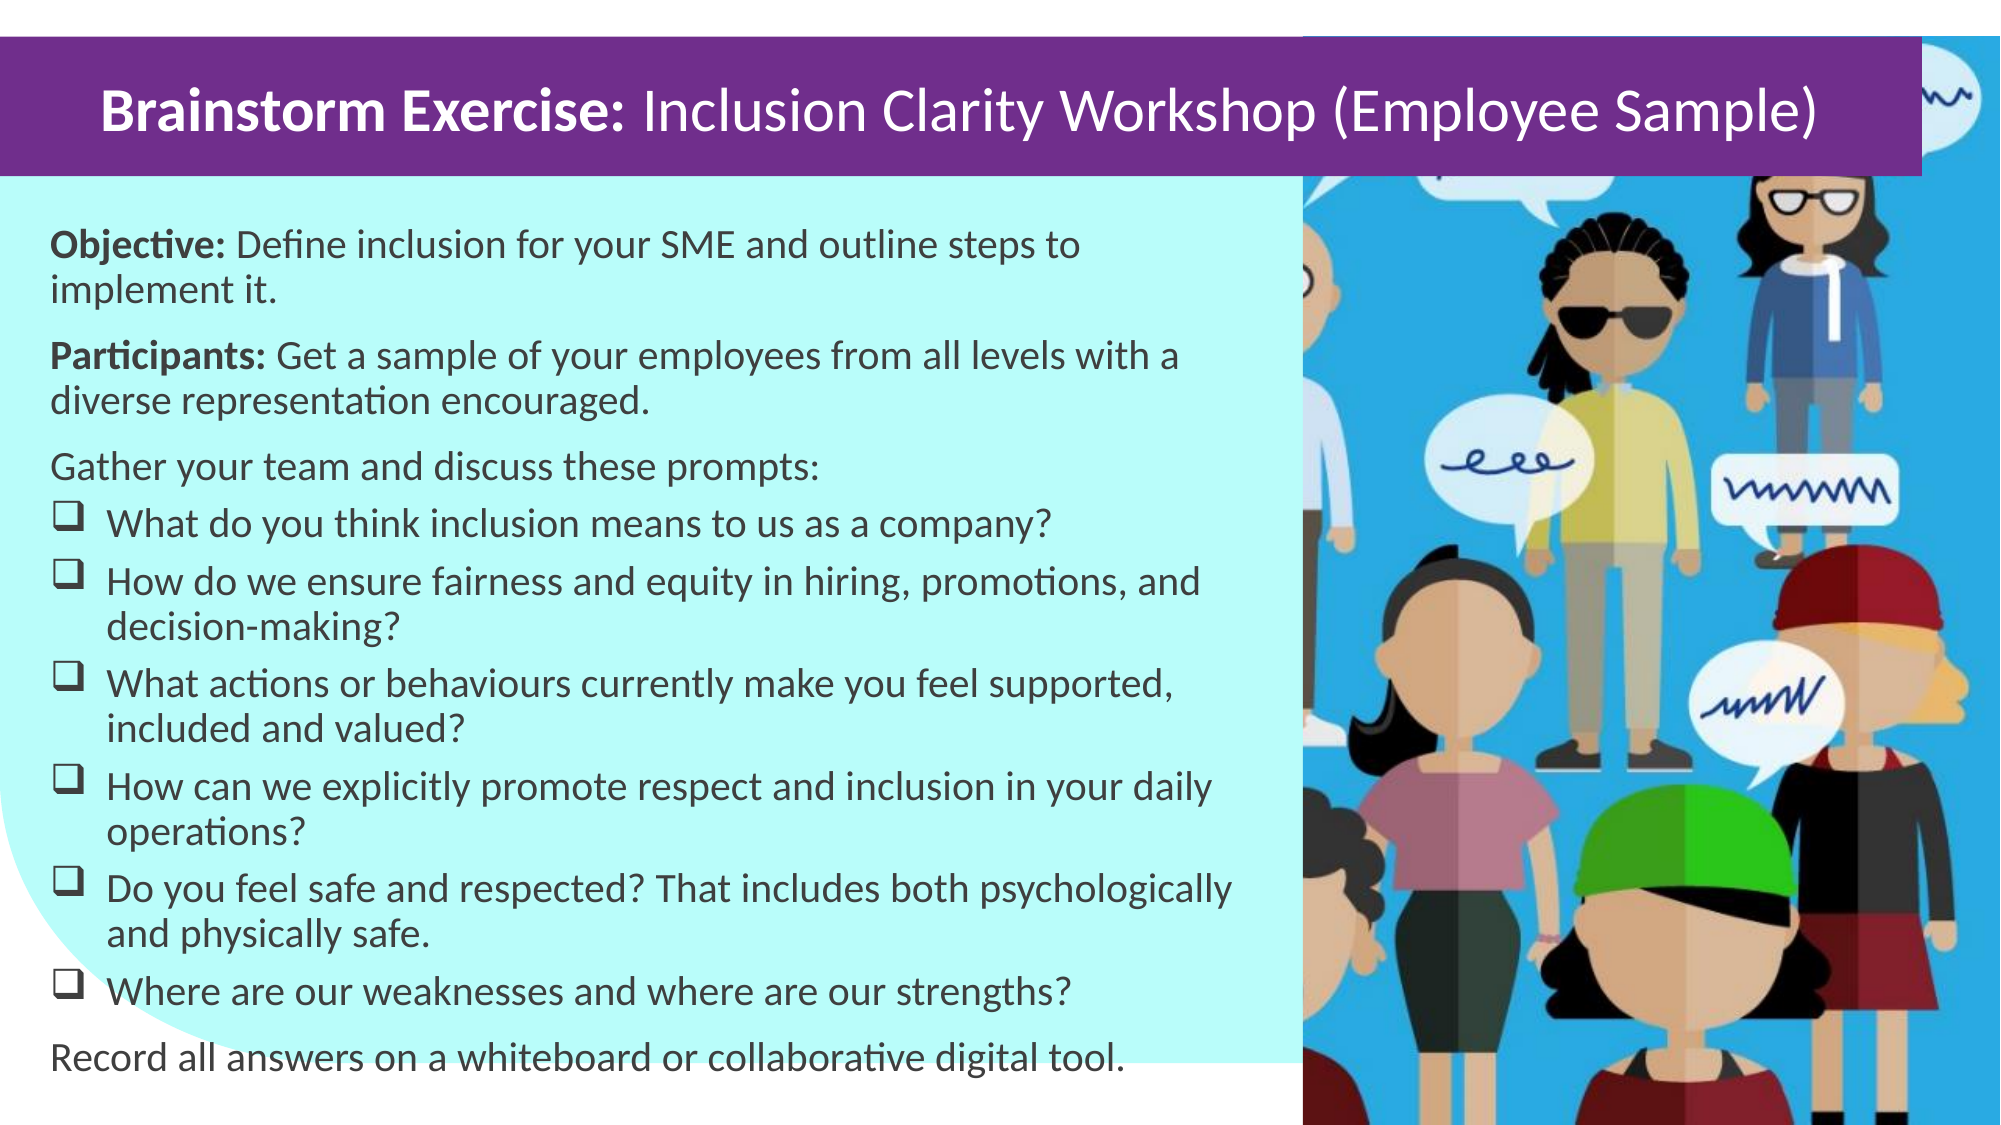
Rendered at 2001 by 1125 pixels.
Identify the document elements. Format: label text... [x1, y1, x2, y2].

text_box Brainstorm Exercise: Inclusion Clarity Workshop (Employee Sample) [0, 36, 1302, 177]
picture [1302, 36, 2000, 1125]
text_box Objective: Define inclusion for your SME and outline steps to implement it. Participants: Get a sample of your employees from all levels with a diverse representation encouraged. Gather your team and discuss these prompts: What do you think inclusion means to us as a company? How do we ensure fairness and equity in hiring, promotions, and decision-making? What actions or behaviours currently make you feel supported, included and valued? How can we explicitly promote respect and inclusion in your daily operations? Do you feel safe and respected? That includes both psychologically and physically safe. Where are our weaknesses and where are our strengths? Record all answers on a whiteboard or collaborative digital tool. [35, 435, 1275, 868]
